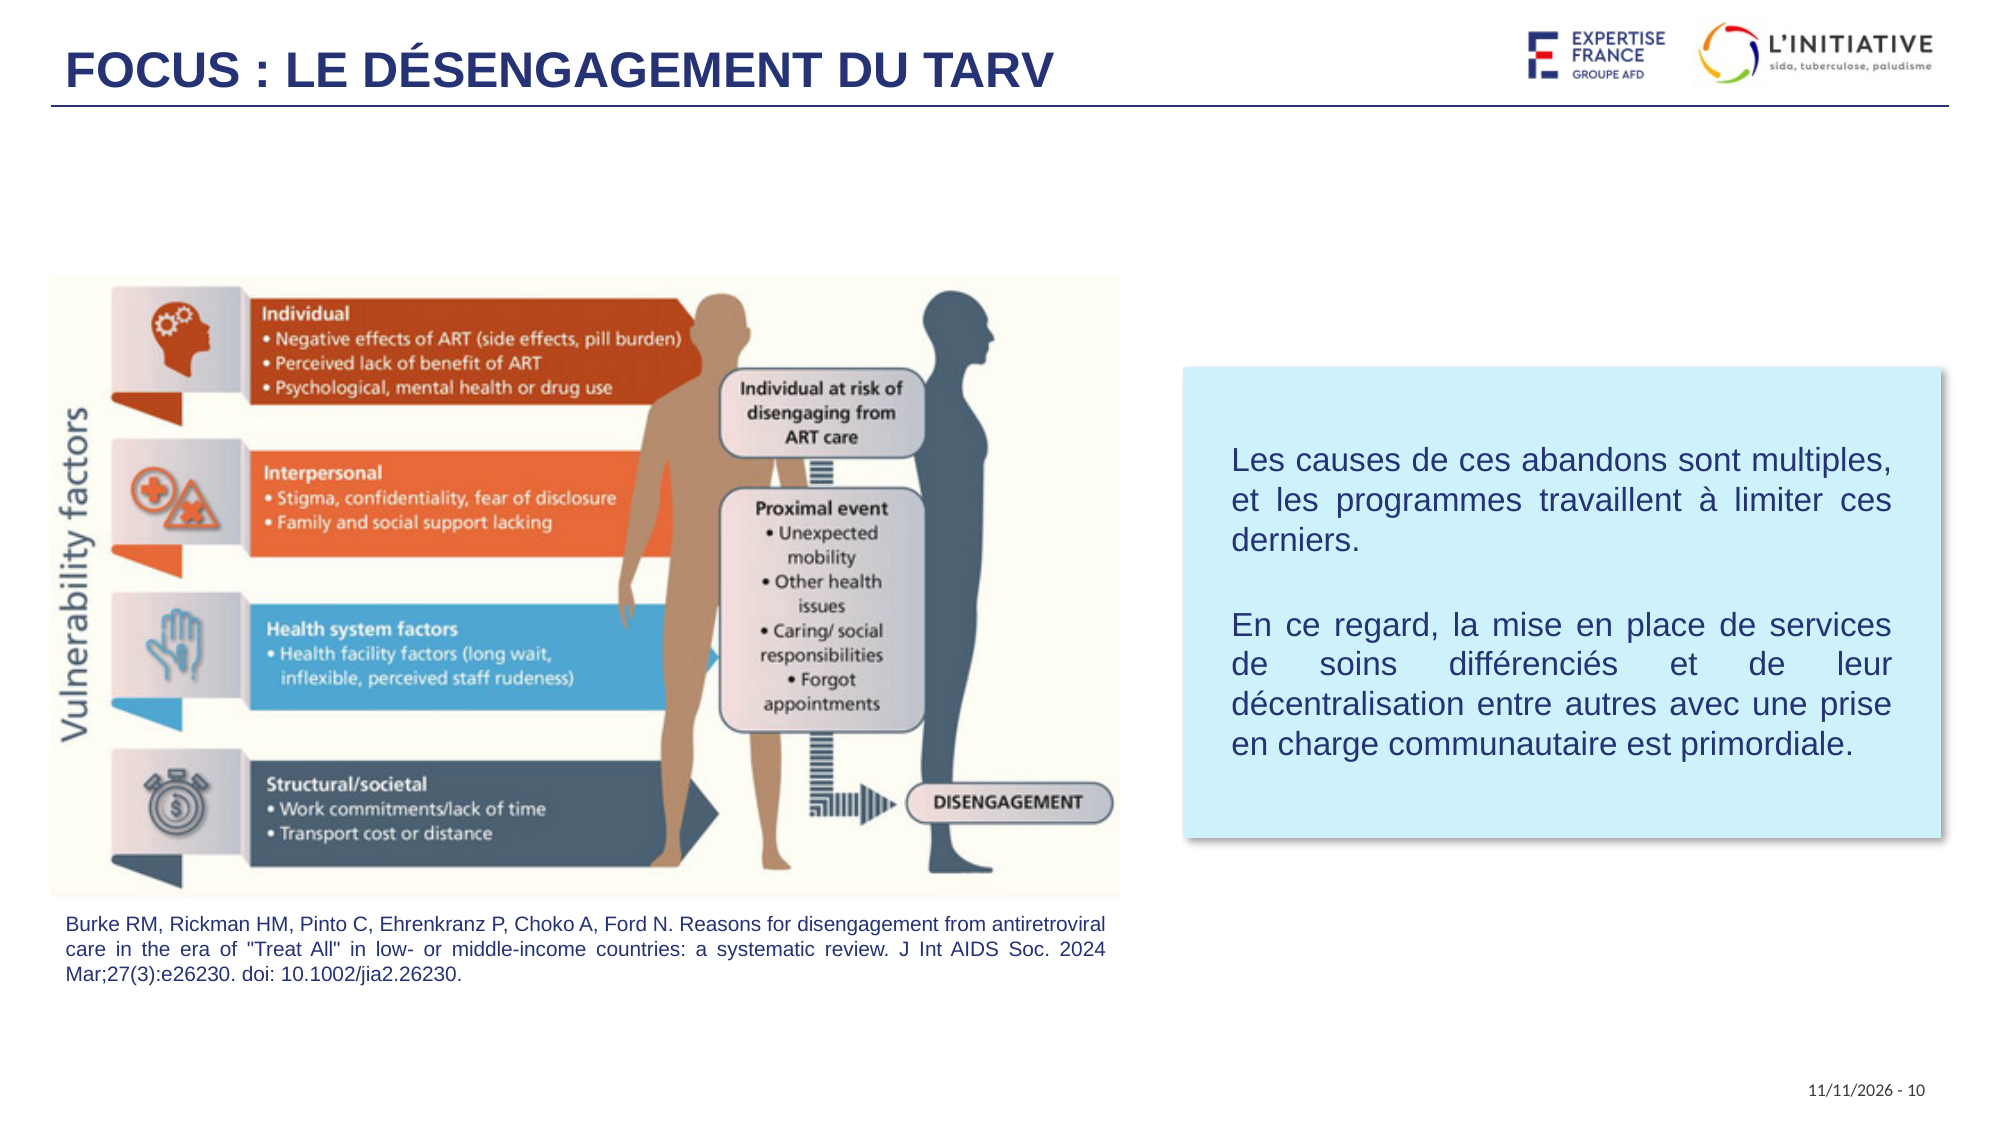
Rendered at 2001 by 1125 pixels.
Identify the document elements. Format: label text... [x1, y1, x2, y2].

picture [1514, 0, 1956, 106]
text_box [1183, 367, 1941, 838]
text_box Burke RM, Rickman HM, Pinto C, Ehrenkranz P, Choko A, Ford N. Reasons for disengagement from antiretroviral care in the era of "Treat All" in low- or middle-income countries: a systematic review. J Int AIDS Soc. 2024 Mar;27(3):e26230. doi: 10.1002/jia2.26230. [50, 903, 1121, 994]
title Focus : le désengagement du tarv [50, 15, 1950, 106]
list Les causes de ces abandons sont multiples, et les programmes travaillent à limiter ces derniers. En ce regard, la mise en place de services de soins différenciés et de leur décentralisation entre autres avec une prise en charge communautaire est primordiale. [1216, 430, 1909, 775]
picture [50, 275, 1121, 897]
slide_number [742, 1058, 1940, 1119]
